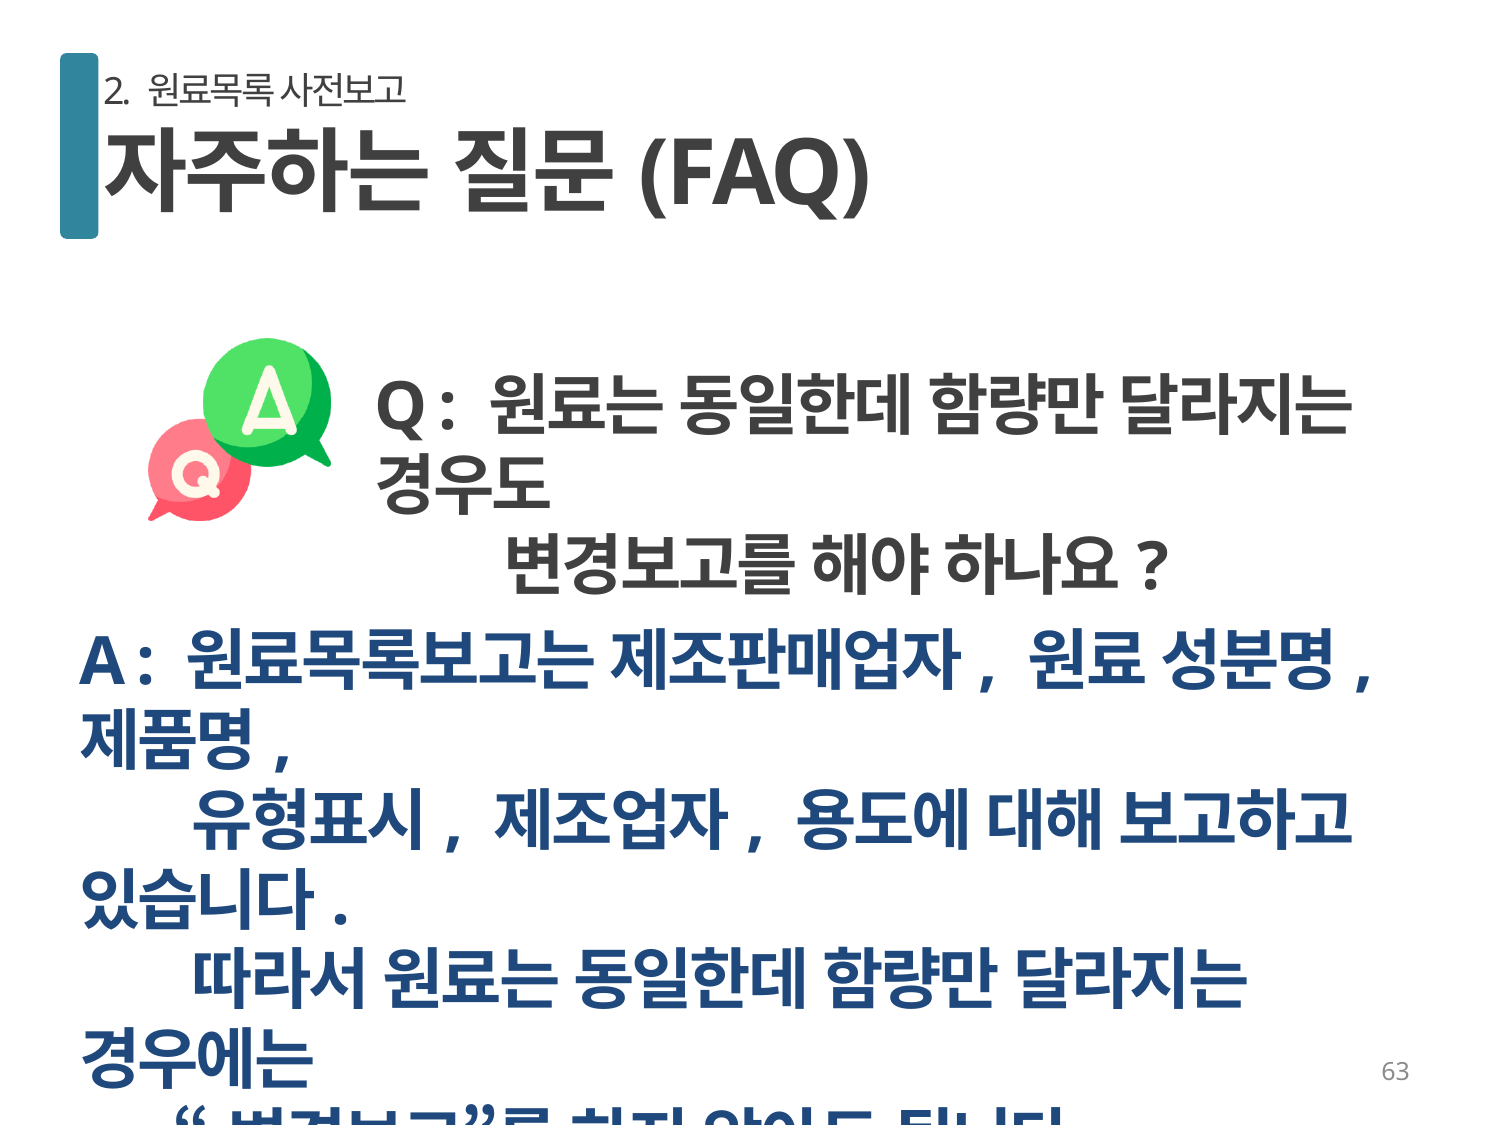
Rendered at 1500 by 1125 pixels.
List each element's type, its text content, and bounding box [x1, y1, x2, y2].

text_box 2. 원료목록 사전보고 자주하는 질문(FAQ) [88, 60, 887, 230]
text_box [58, 50, 101, 241]
text_box Q : 원료는 동일한데 함량만 달라지는 경우도 변경보고를 해야 하나요? [360, 355, 1495, 610]
text_box A : 원료목록보고는 제조판매업자, 원료 성분명, 제품명, 유형표시, 제조업자, 용도에 대해 보고하고 있습니다. 따라서 원료는 동일한데 함량만 달라지는 경우에는 “변경보고”를 하지 않아도 됩니다. [64, 610, 1495, 1125]
slide_number 63 [1074, 1042, 1425, 1103]
picture [147, 337, 332, 522]
